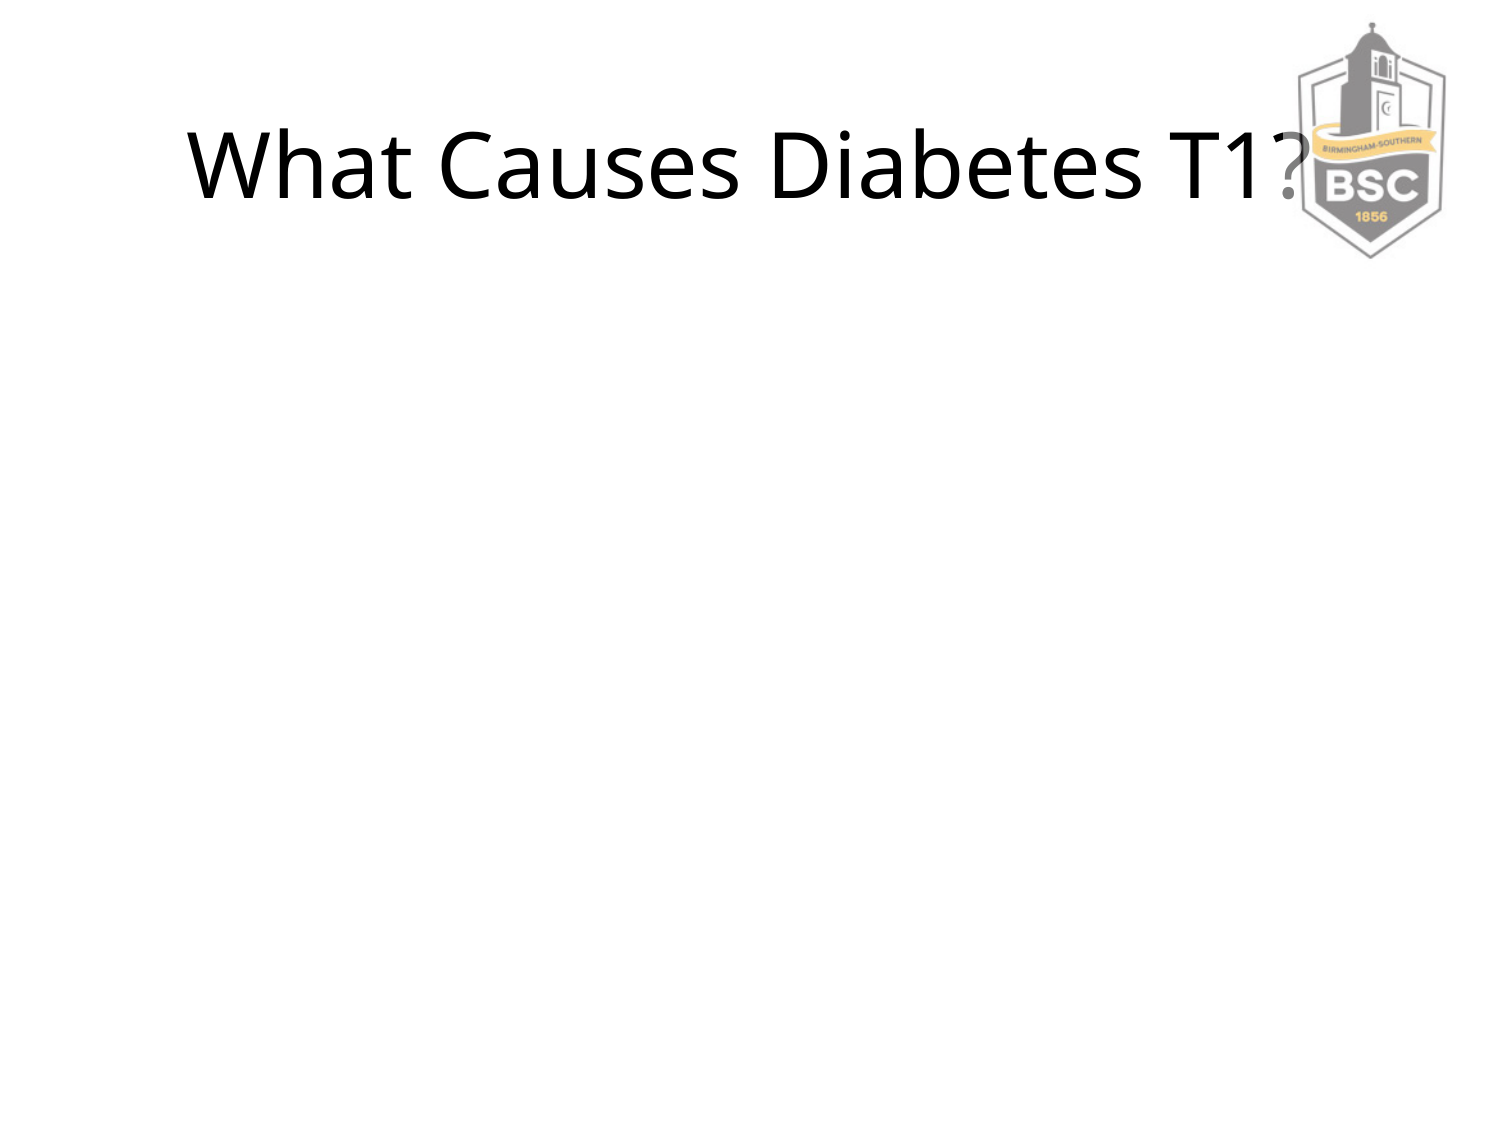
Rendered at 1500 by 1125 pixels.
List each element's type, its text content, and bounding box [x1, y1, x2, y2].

title What Causes Diabetes T1? [103, 59, 1397, 278]
picture [1283, 14, 1461, 269]
